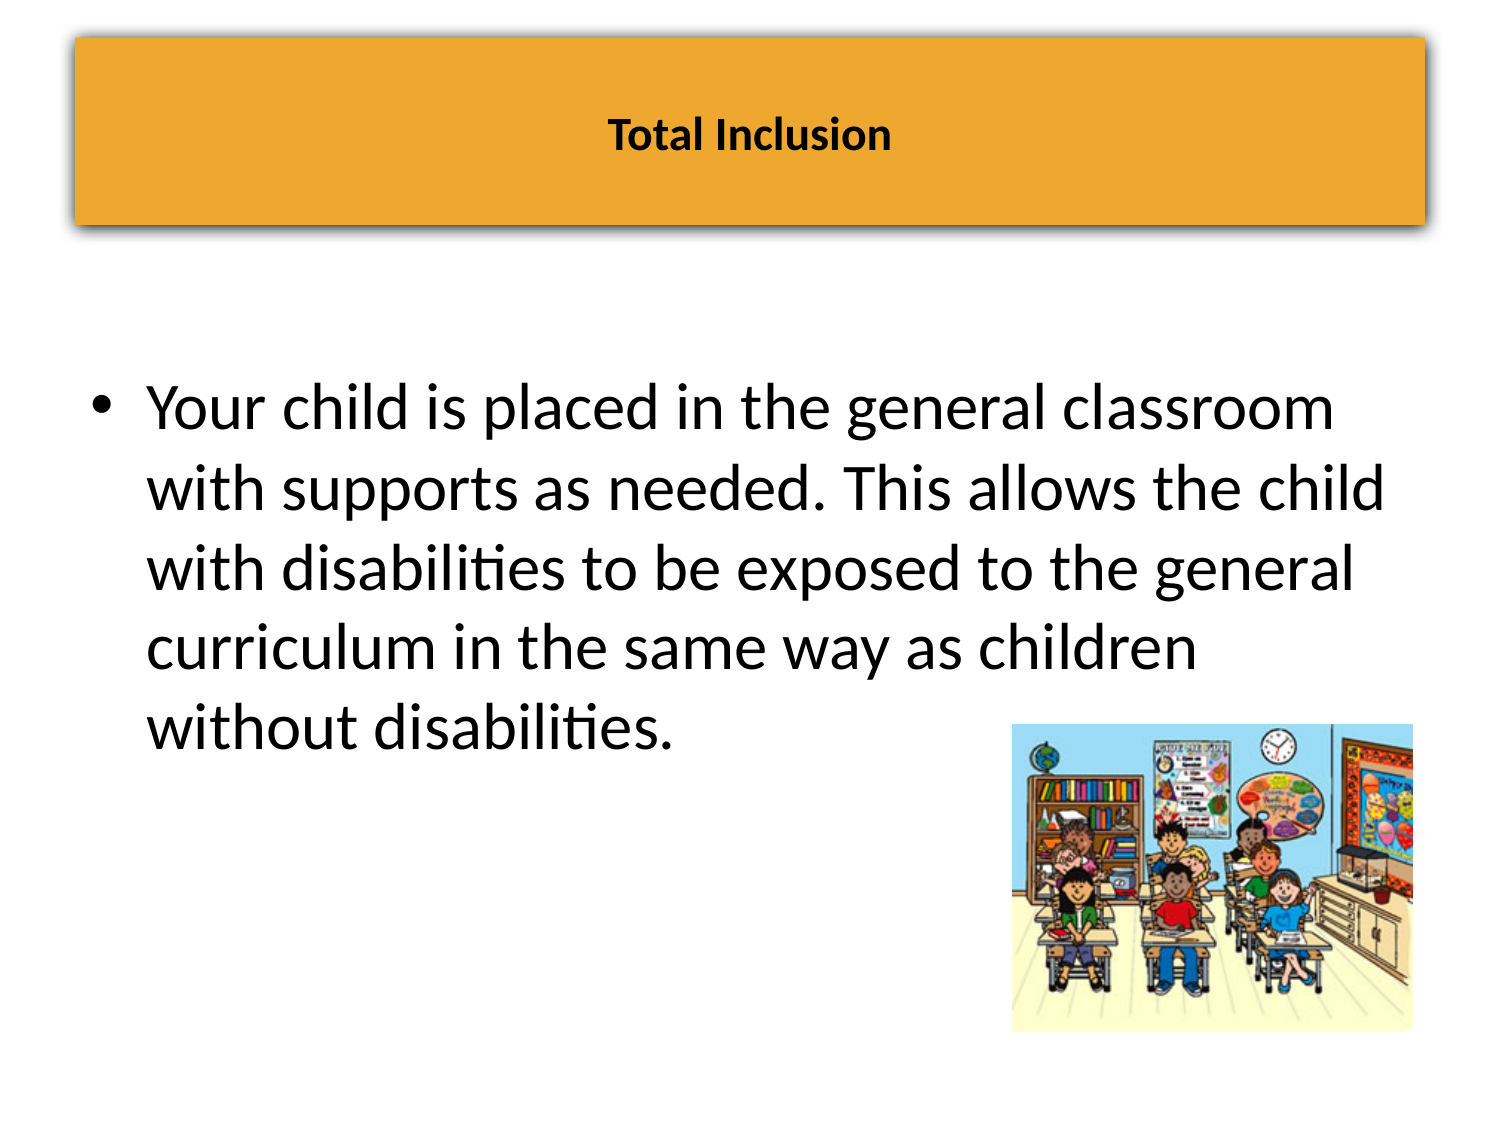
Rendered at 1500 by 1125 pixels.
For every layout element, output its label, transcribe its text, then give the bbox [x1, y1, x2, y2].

list Your child is placed in the general classroom with supports as needed. This allows the child with disabilities to be exposed to the general curriculum in the same way as children without disabilities. [75, 262, 1425, 1005]
title Total Inclusion [75, 37, 1425, 225]
picture [1012, 724, 1413, 1032]
